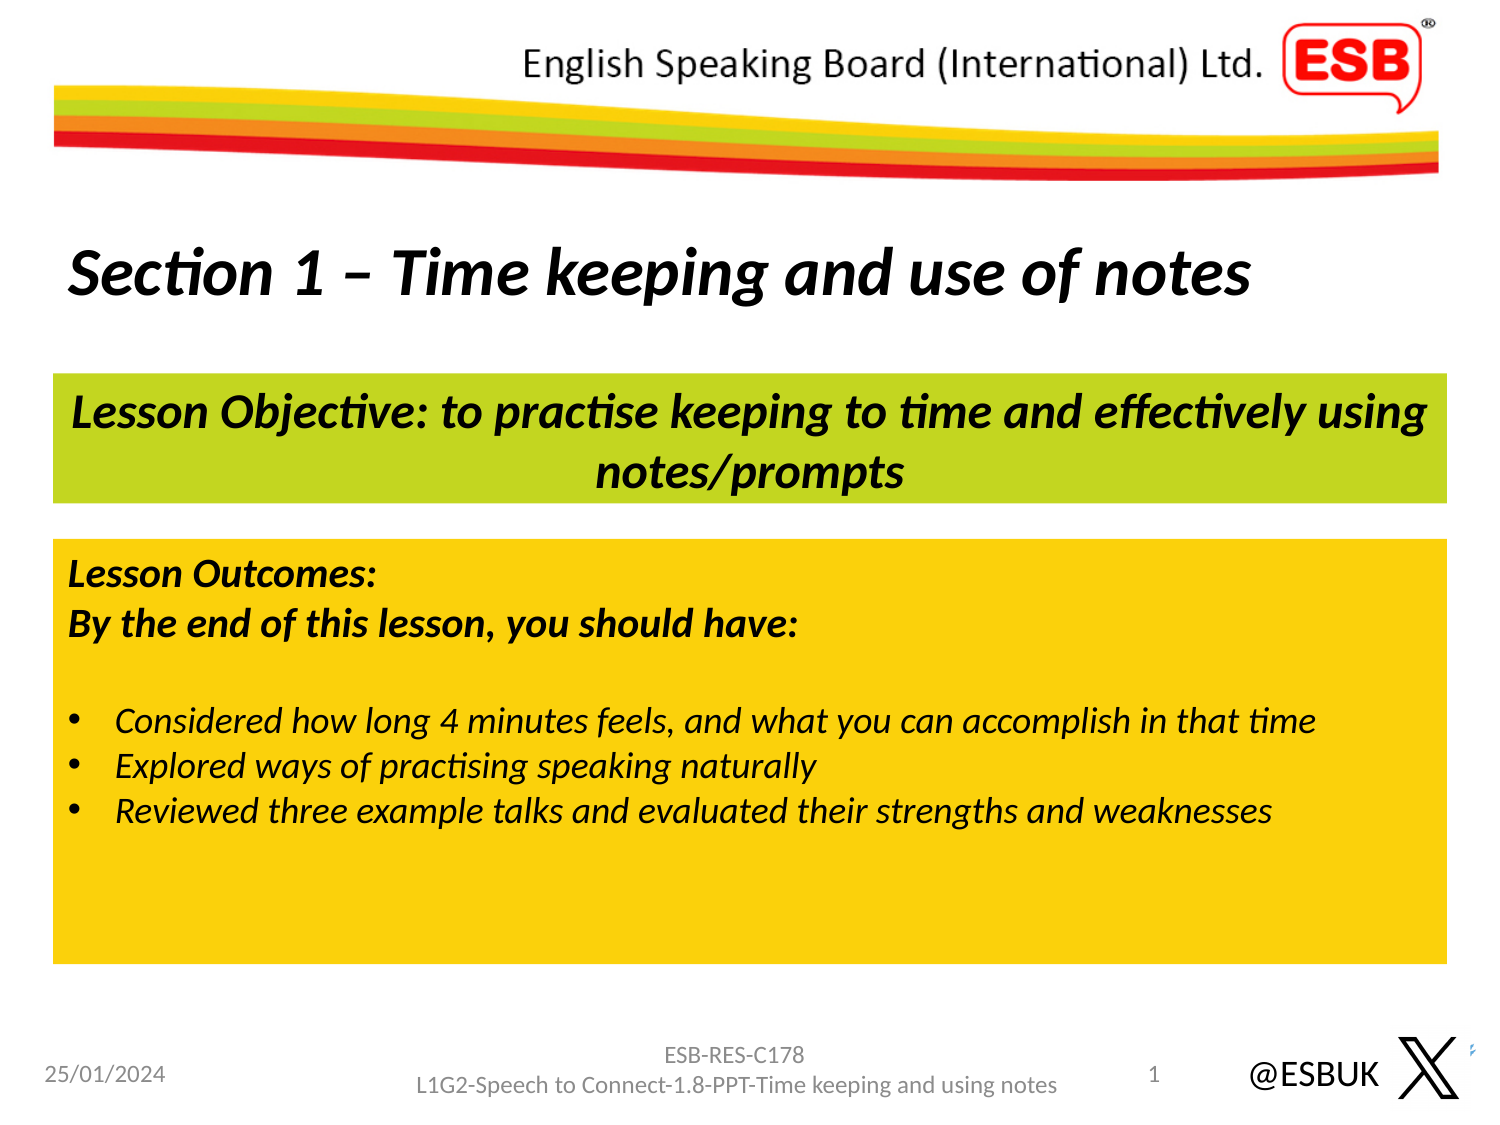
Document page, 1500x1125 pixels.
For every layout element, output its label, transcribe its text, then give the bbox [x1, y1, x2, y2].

text_box Lesson Objective: to practise keeping to time and effectively using notes/prompts [52, 372, 1448, 504]
footer ESB-RES-C178 L1G2-Speech to Connect-1.8-PPT-Time keeping and using notes [395, 1025, 1080, 1112]
slide_number 1 [930, 1042, 1176, 1103]
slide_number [29, 1042, 367, 1103]
text_box Lesson Outcomes: By the end of this lesson, you should have: Considered how long 4 minutes feels, and what you can accomplish in that time Explored ways of practising speaking naturally Reviewed three example talks and evaluated their strengths and weaknesses [52, 538, 1448, 965]
picture [0, 0, 1500, 189]
picture [1390, 1024, 1476, 1112]
text_box Section 1 – Time keeping and use of notes [53, 208, 1347, 338]
